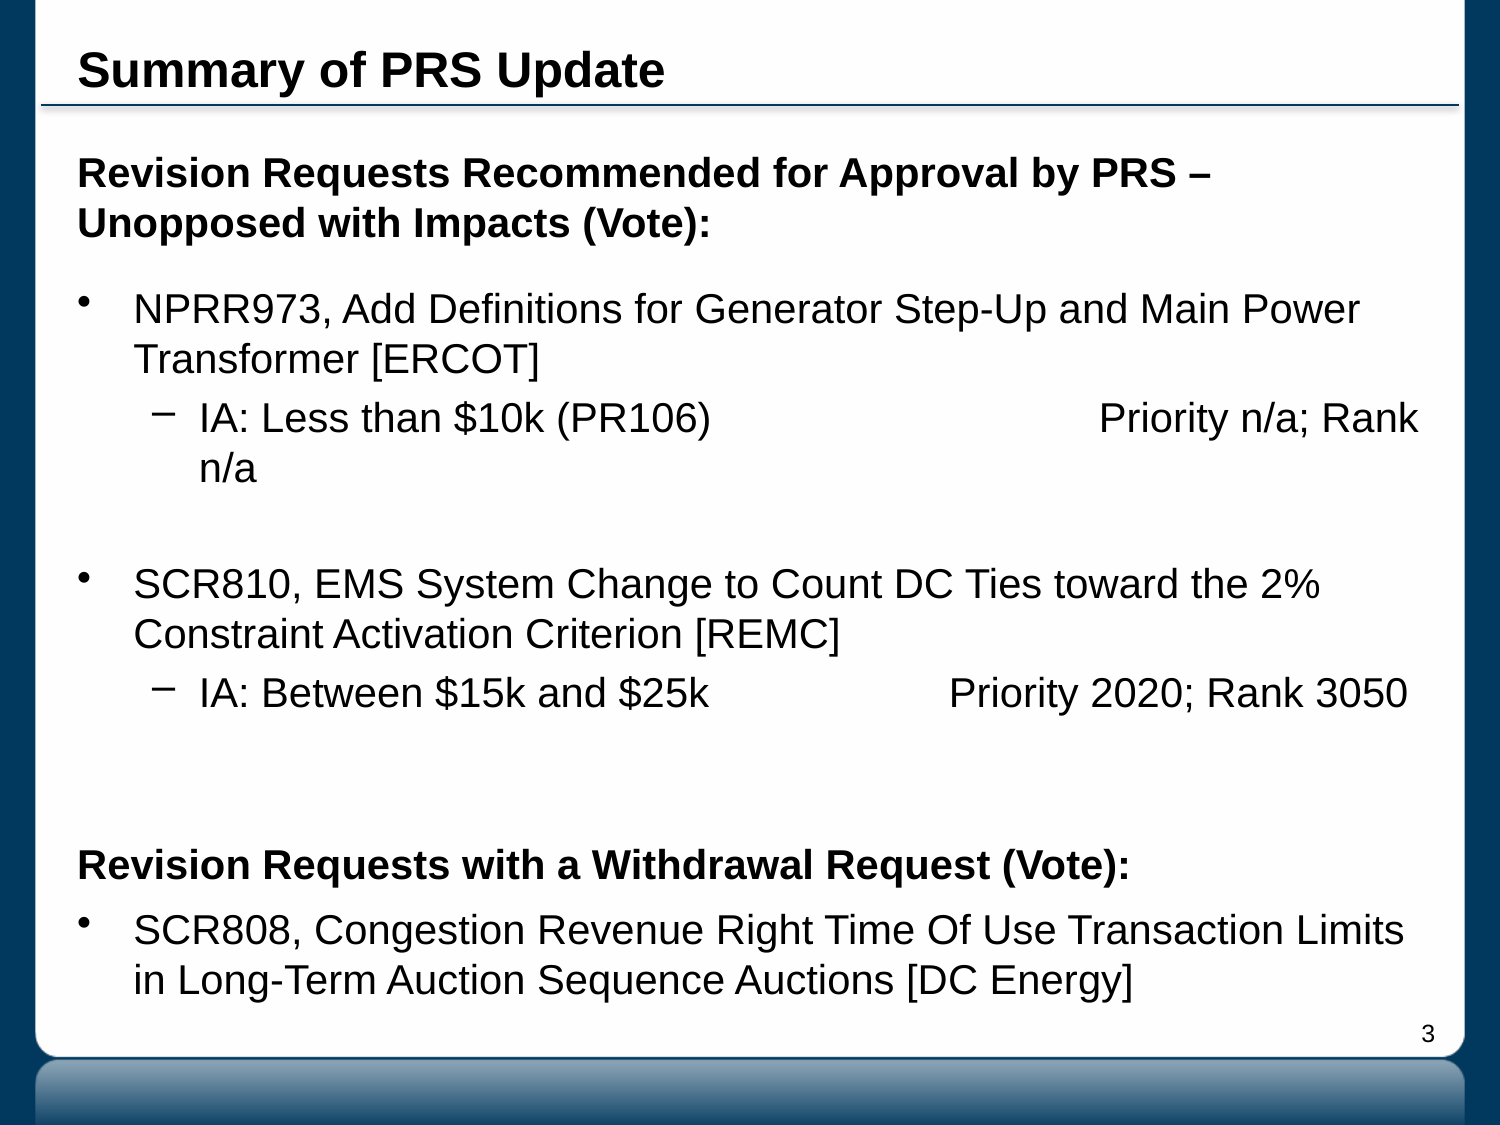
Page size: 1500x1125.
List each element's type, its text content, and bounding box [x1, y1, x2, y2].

title Summary of PRS Update [62, 29, 1450, 106]
picture [35, 0, 1465, 1125]
text_box Revision Requests Recommended for Approval by PRS – Unopposed with Impacts (Vote): NPRR973, Add Definitions for Generator Step-Up and Main Power Transformer [ERCOT] IA: Less than $10k (PR106) Priority n/a; Rank n/a SCR810, EMS System Change to Count DC Ties toward the 2% Constraint Activation Criterion [REMC] IA: Between $15k and $25k Priority 2020; Rank 3050 Revision Requests with a Withdrawal Request (Vote): SCR808, Congestion Revenue Right Time Of Use Transaction Limits in Long-Term Auction Sequence Auctions [DC Energy] [62, 138, 1450, 1049]
